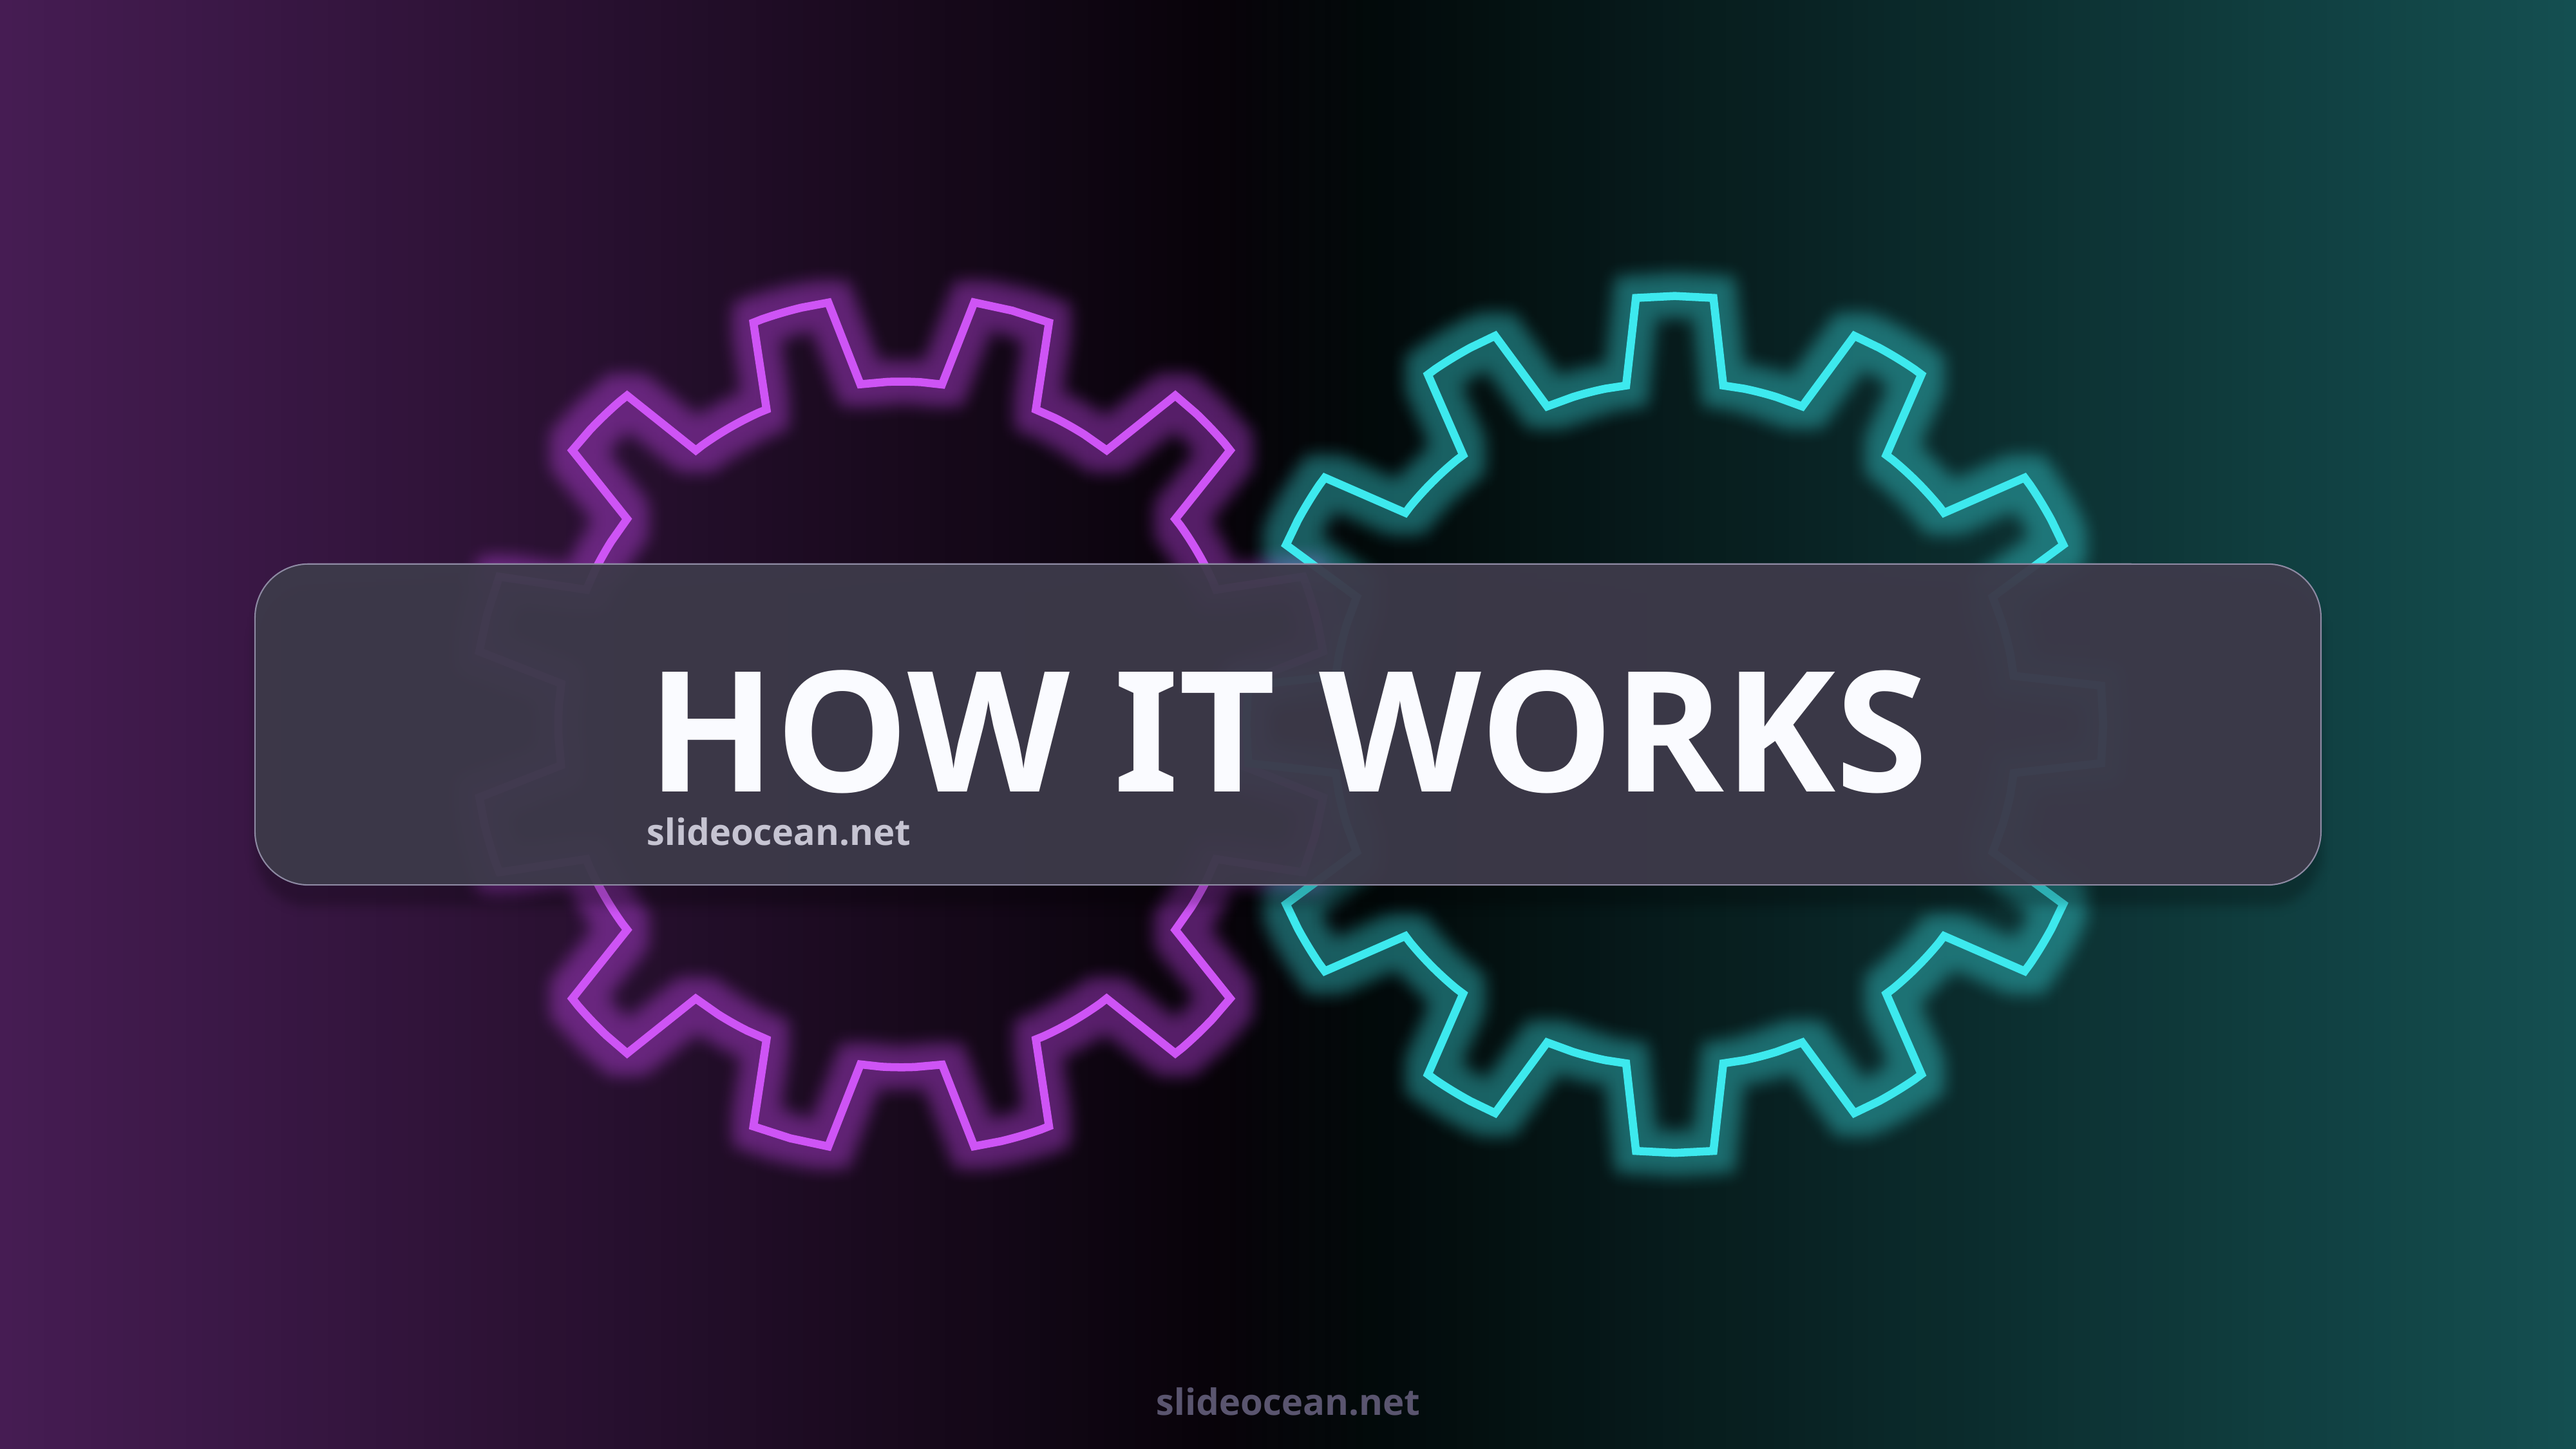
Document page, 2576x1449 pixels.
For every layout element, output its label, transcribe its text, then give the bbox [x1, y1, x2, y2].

text_box HOW IT WORKS [638, 619, 1938, 830]
text_box slideocean.net [1146, 1374, 1430, 1428]
text_box [0, 0, 1381, 1449]
text_box [1289, 913, 2060, 1154]
text_box slideocean.net [637, 804, 920, 857]
text_box [254, 563, 2322, 886]
text_box [571, 913, 1231, 1148]
text_box [1381, 0, 2576, 1449]
text_box [571, 301, 1231, 563]
text_box [1285, 295, 2065, 563]
